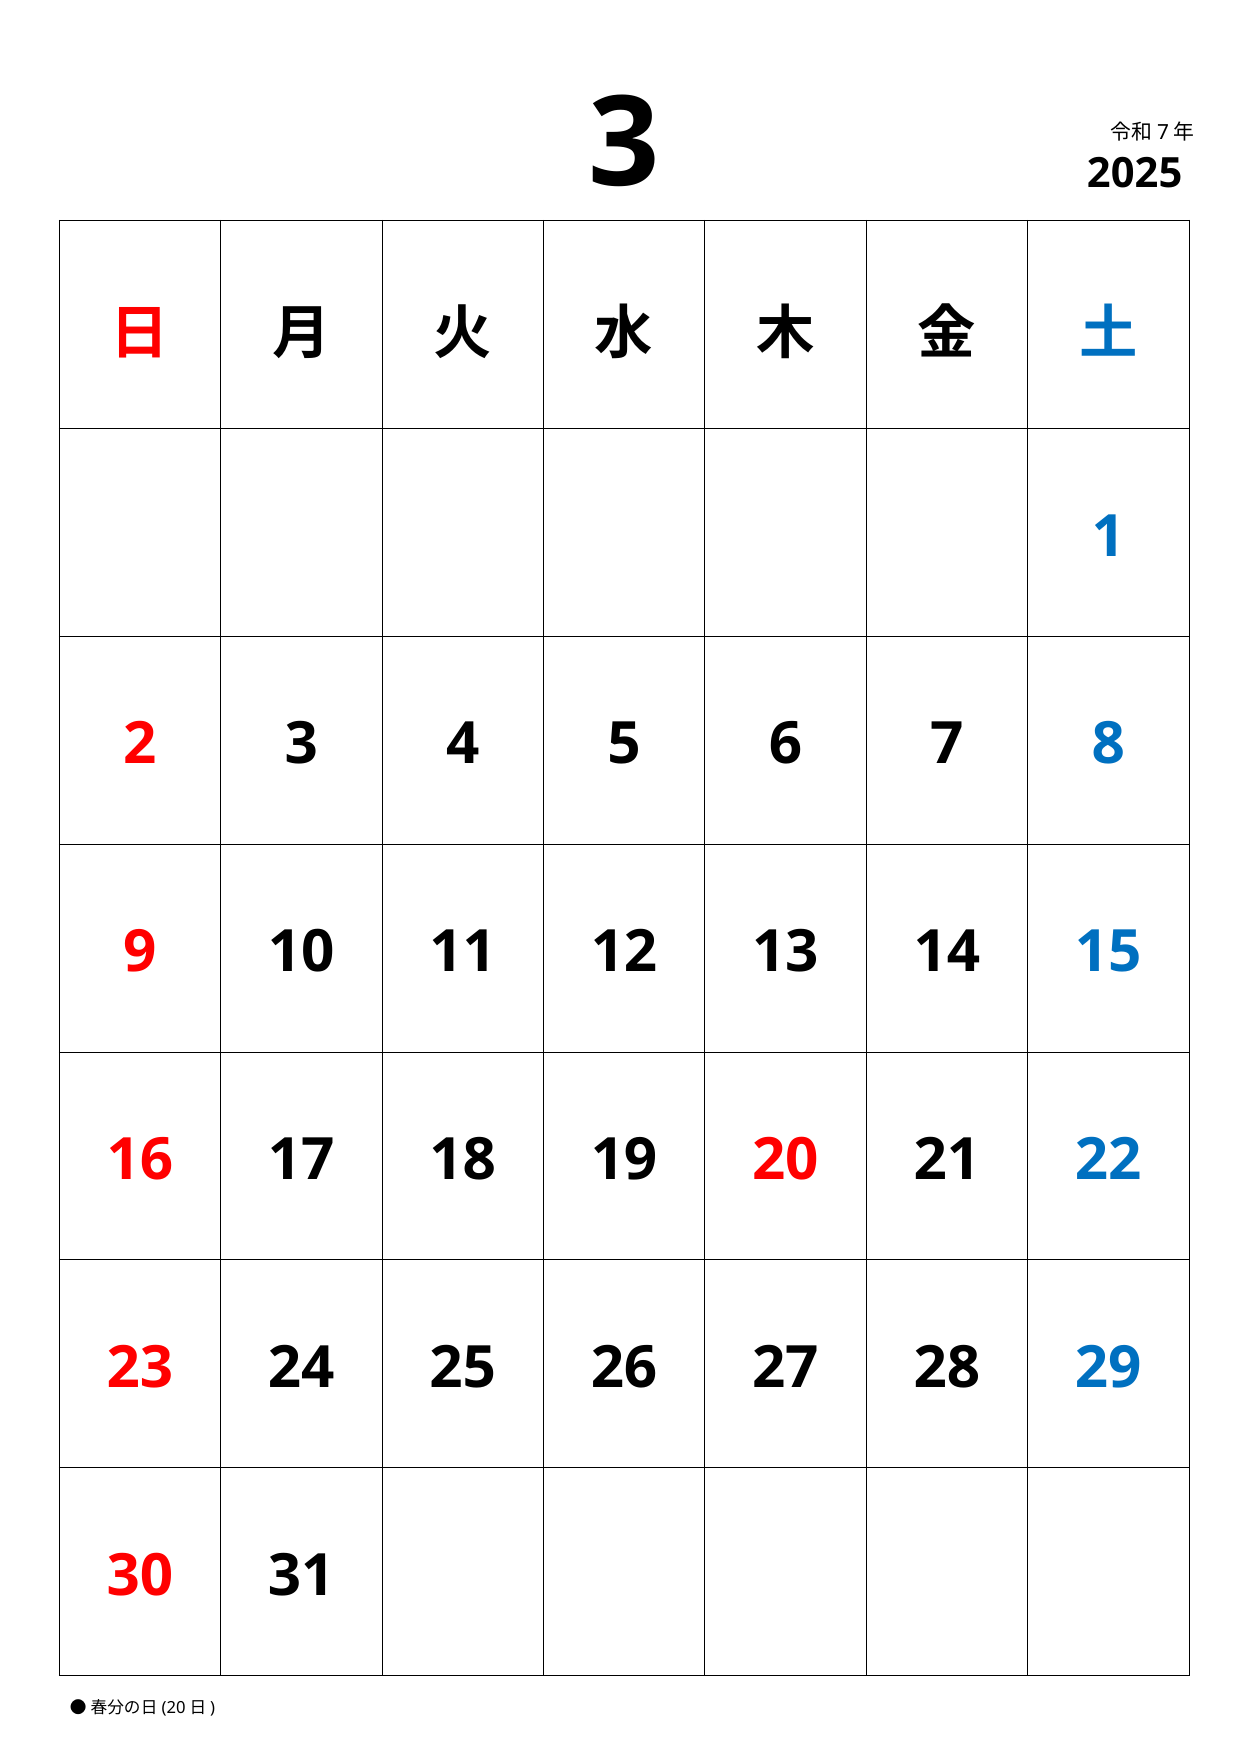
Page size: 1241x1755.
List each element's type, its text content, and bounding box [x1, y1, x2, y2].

table_cell 7 [867, 637, 1027, 844]
table_cell 23 [60, 1260, 220, 1467]
table_cell [705, 1468, 866, 1675]
table_cell 11 [383, 845, 543, 1052]
table_cell [60, 429, 220, 636]
table_cell 13 [705, 845, 866, 1052]
table_cell 14 [867, 845, 1027, 1052]
text_box ●春分の日(20日) [55, 1689, 230, 1725]
table_cell 4 [383, 637, 543, 844]
table_cell 1 [1028, 429, 1189, 636]
text_box 3 [573, 53, 675, 219]
table_cell 31 [221, 1468, 382, 1675]
table_cell [221, 429, 382, 636]
table_cell [383, 1468, 543, 1675]
table_cell [544, 429, 704, 636]
table_cell 30 [60, 1468, 220, 1675]
table_cell 28 [867, 1260, 1027, 1467]
table_cell 2 [60, 637, 220, 844]
table_cell 29 [1028, 1260, 1189, 1467]
table_cell 3 [221, 637, 382, 844]
table_cell [705, 429, 866, 636]
table_cell 16 [60, 1053, 220, 1259]
table_cell 19 [544, 1053, 704, 1259]
table_cell 21 [867, 1053, 1027, 1259]
text_box 2025 [1072, 138, 1198, 204]
table_header 金 [867, 221, 1027, 428]
table_cell 24 [221, 1260, 382, 1467]
table_cell 8 [1028, 637, 1189, 844]
table_cell [383, 429, 543, 636]
table_cell 9 [60, 845, 220, 1052]
table_cell 26 [544, 1260, 704, 1467]
table_cell 20 [705, 1053, 866, 1259]
table_cell 17 [221, 1053, 382, 1259]
table_cell 27 [705, 1260, 866, 1467]
table_cell [1028, 1468, 1189, 1675]
table_cell [867, 429, 1027, 636]
table_cell 18 [383, 1053, 543, 1259]
table_header 月 [221, 221, 382, 428]
table_cell 25 [383, 1260, 543, 1467]
table_cell 10 [221, 845, 382, 1052]
table_cell 12 [544, 845, 704, 1052]
table_header 木 [705, 221, 866, 428]
table_cell 22 [1028, 1053, 1189, 1259]
table_header 火 [383, 221, 543, 428]
table_header 日 [60, 221, 220, 428]
table_cell 15 [1028, 845, 1189, 1052]
table_cell 6 [705, 637, 866, 844]
table_header 水 [544, 221, 704, 428]
table_cell [867, 1468, 1027, 1675]
text_box 令和7年 [1095, 110, 1210, 151]
table_cell 5 [544, 637, 704, 844]
table_cell [544, 1468, 704, 1675]
table_header 土 [1028, 221, 1189, 428]
